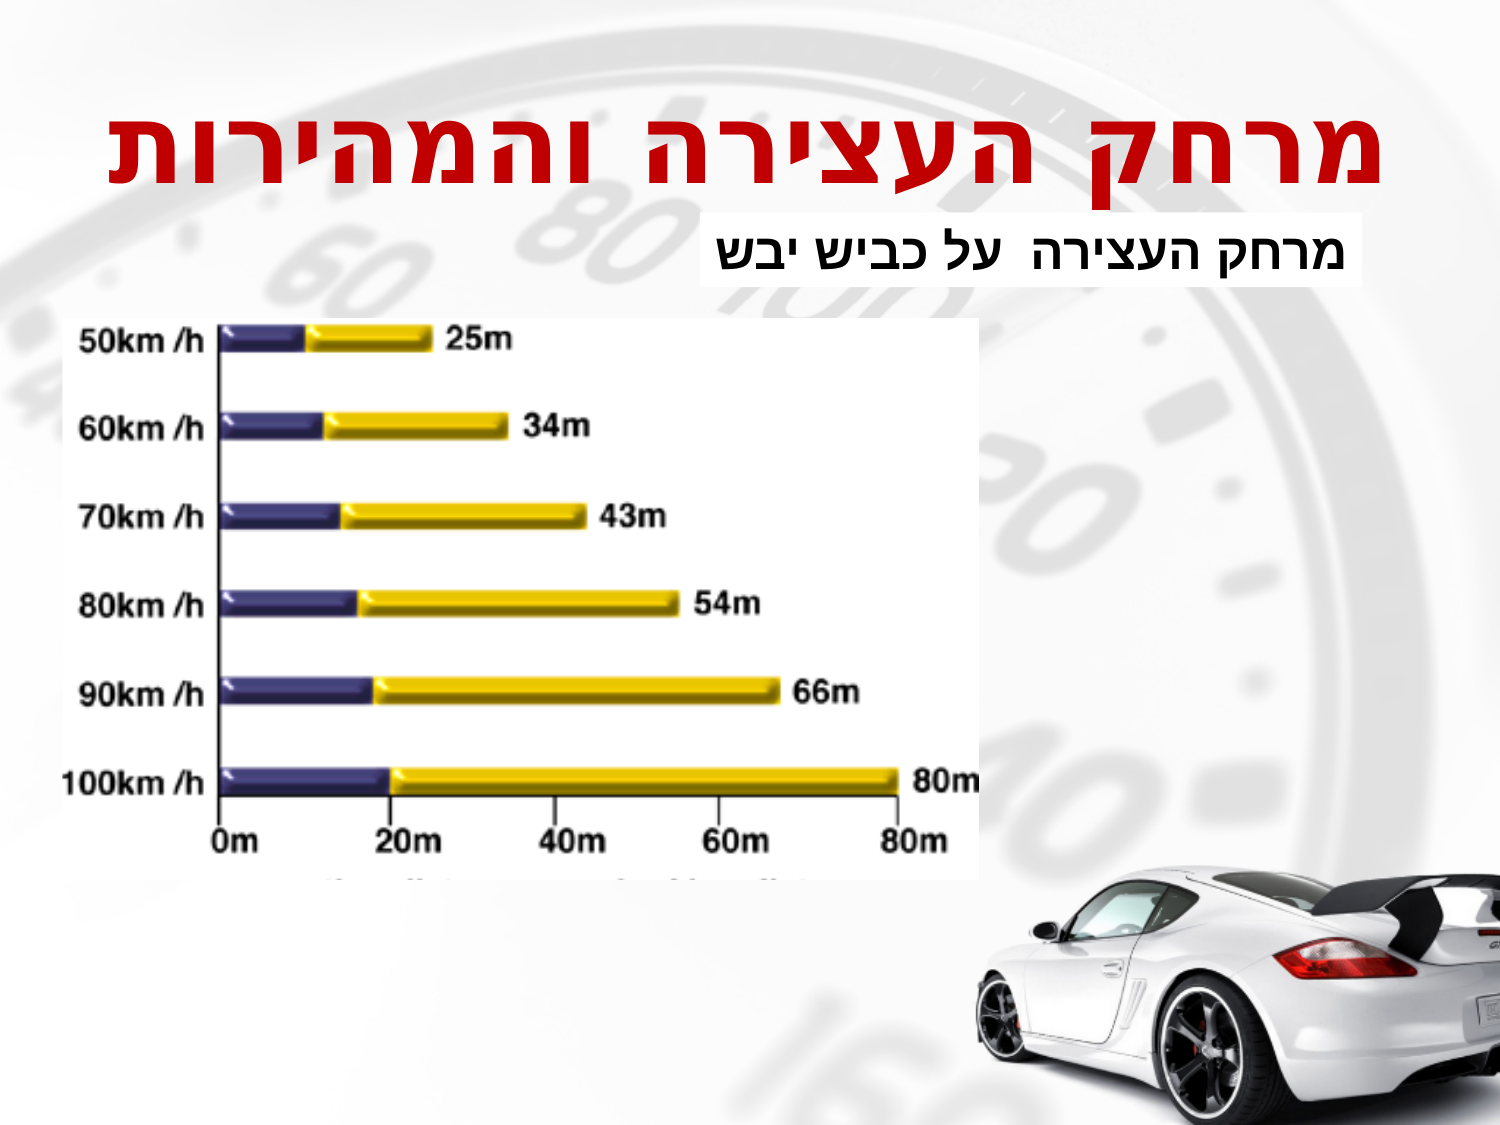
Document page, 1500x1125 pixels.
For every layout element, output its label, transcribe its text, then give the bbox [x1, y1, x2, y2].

text_box מרחק העצירה על כביש יבש [699, 212, 1363, 288]
title מרחק העצירה והמהירות [75, 45, 1425, 233]
picture [0, 0, 1500, 1125]
